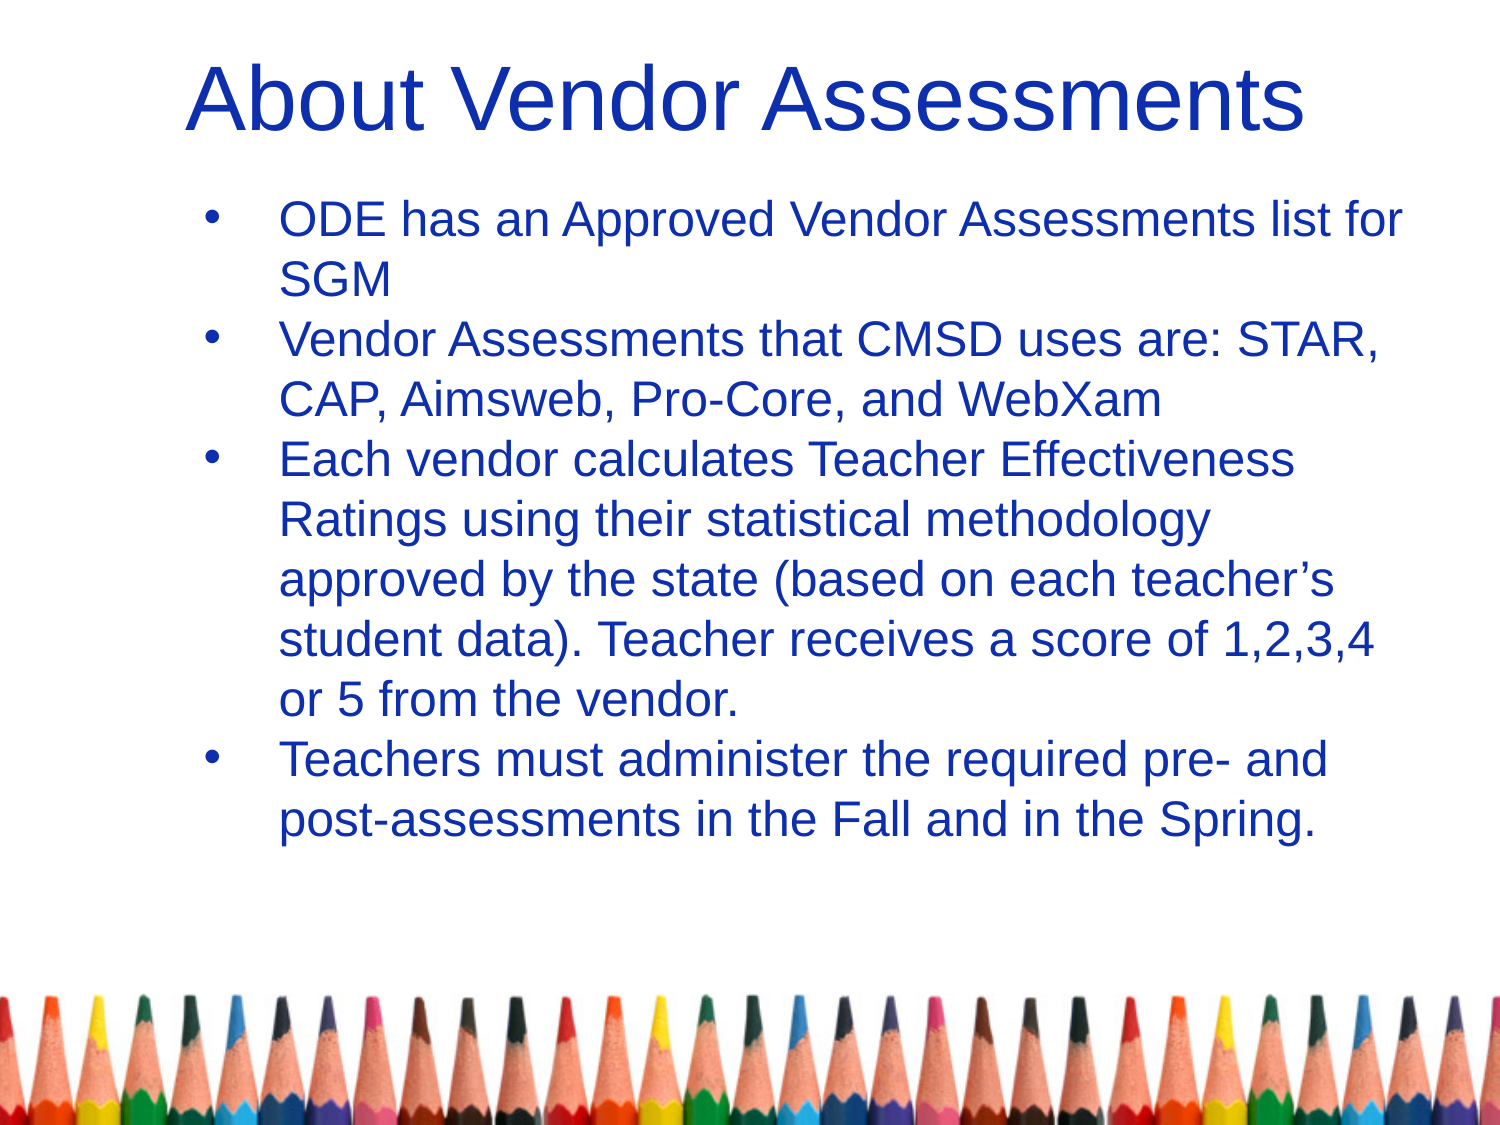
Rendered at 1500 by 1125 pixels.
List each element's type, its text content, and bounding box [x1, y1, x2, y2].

text_box ODE has an Approved Vendor Assessments list for SGM Vendor Assessments that CMSD uses are: STAR, CAP, Aimsweb, Pro-Core, and WebXam Each vendor calculates Teacher Effectiveness Ratings using their statistical methodology approved by the state (based on each teacher’s student data). Teacher receives a score of 1,2,3,4 or 5 from the vendor. Teachers must administer the required pre- and post-assessments in the Fall and in the Spring. [38, 179, 1422, 854]
title About Vendor Assessments [72, 0, 1423, 188]
picture [0, 0, 1500, 1125]
